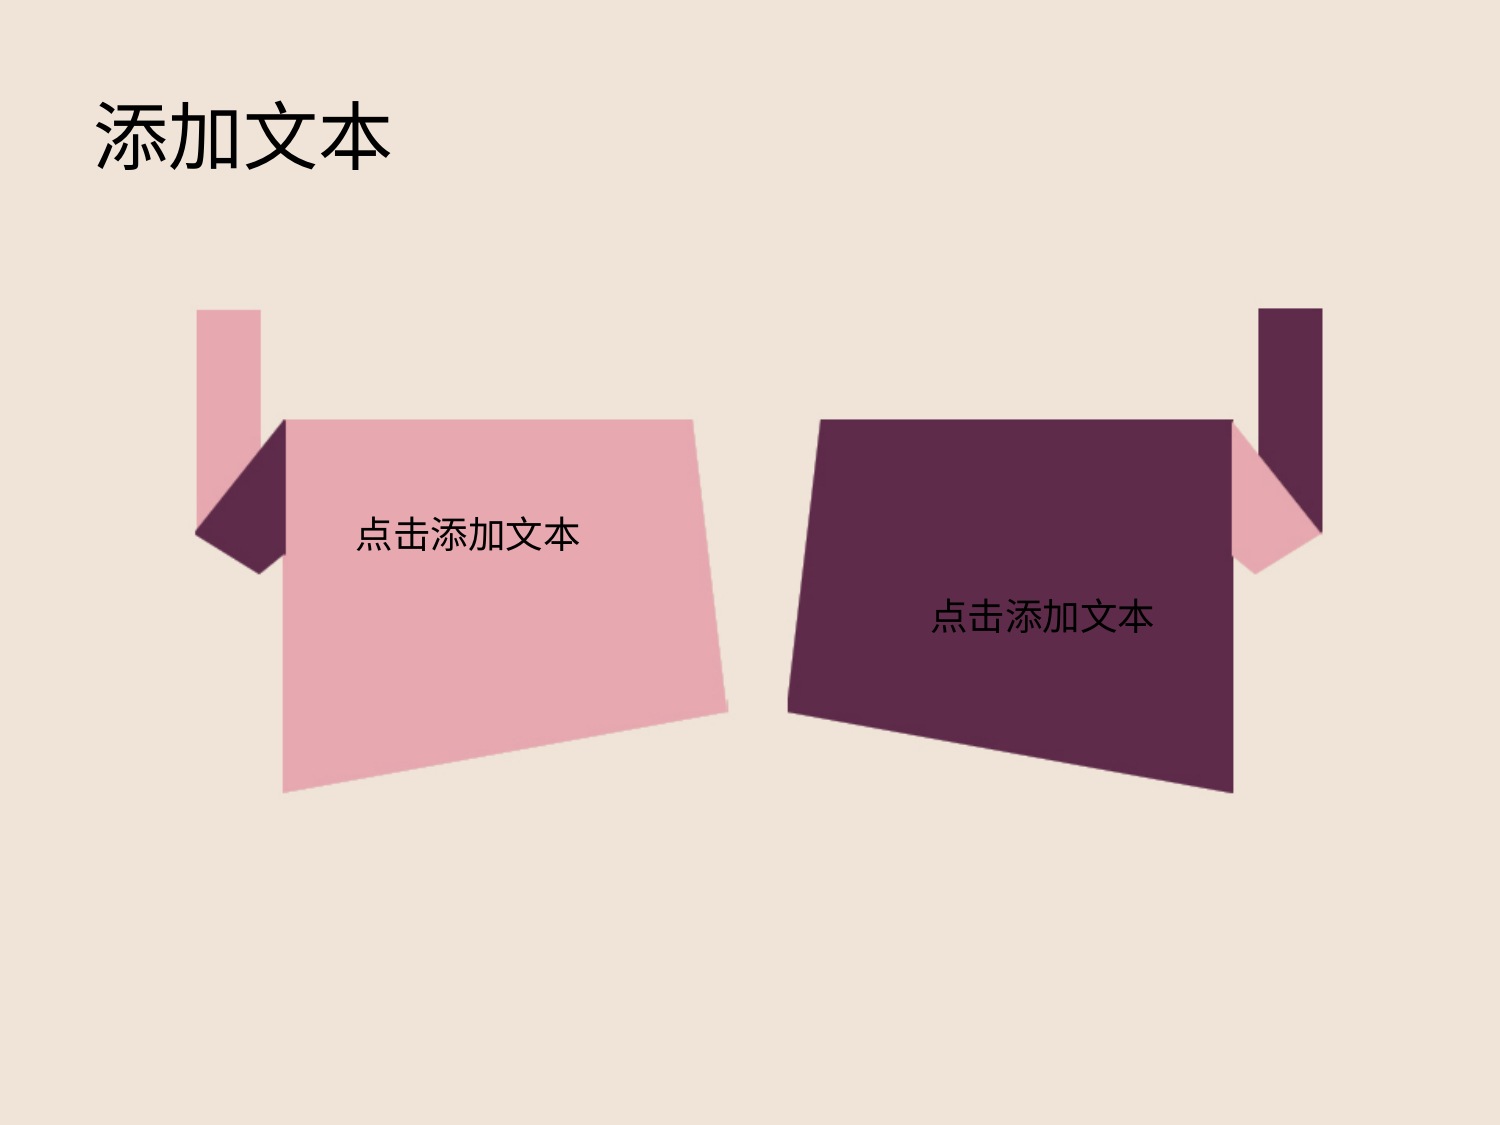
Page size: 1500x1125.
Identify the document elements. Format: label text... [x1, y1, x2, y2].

text_box 点击添加文本 [341, 503, 596, 564]
picture [0, 0, 1500, 1125]
text_box 添加文本 [78, 81, 409, 187]
text_box 点击添加文本 [915, 585, 1171, 646]
